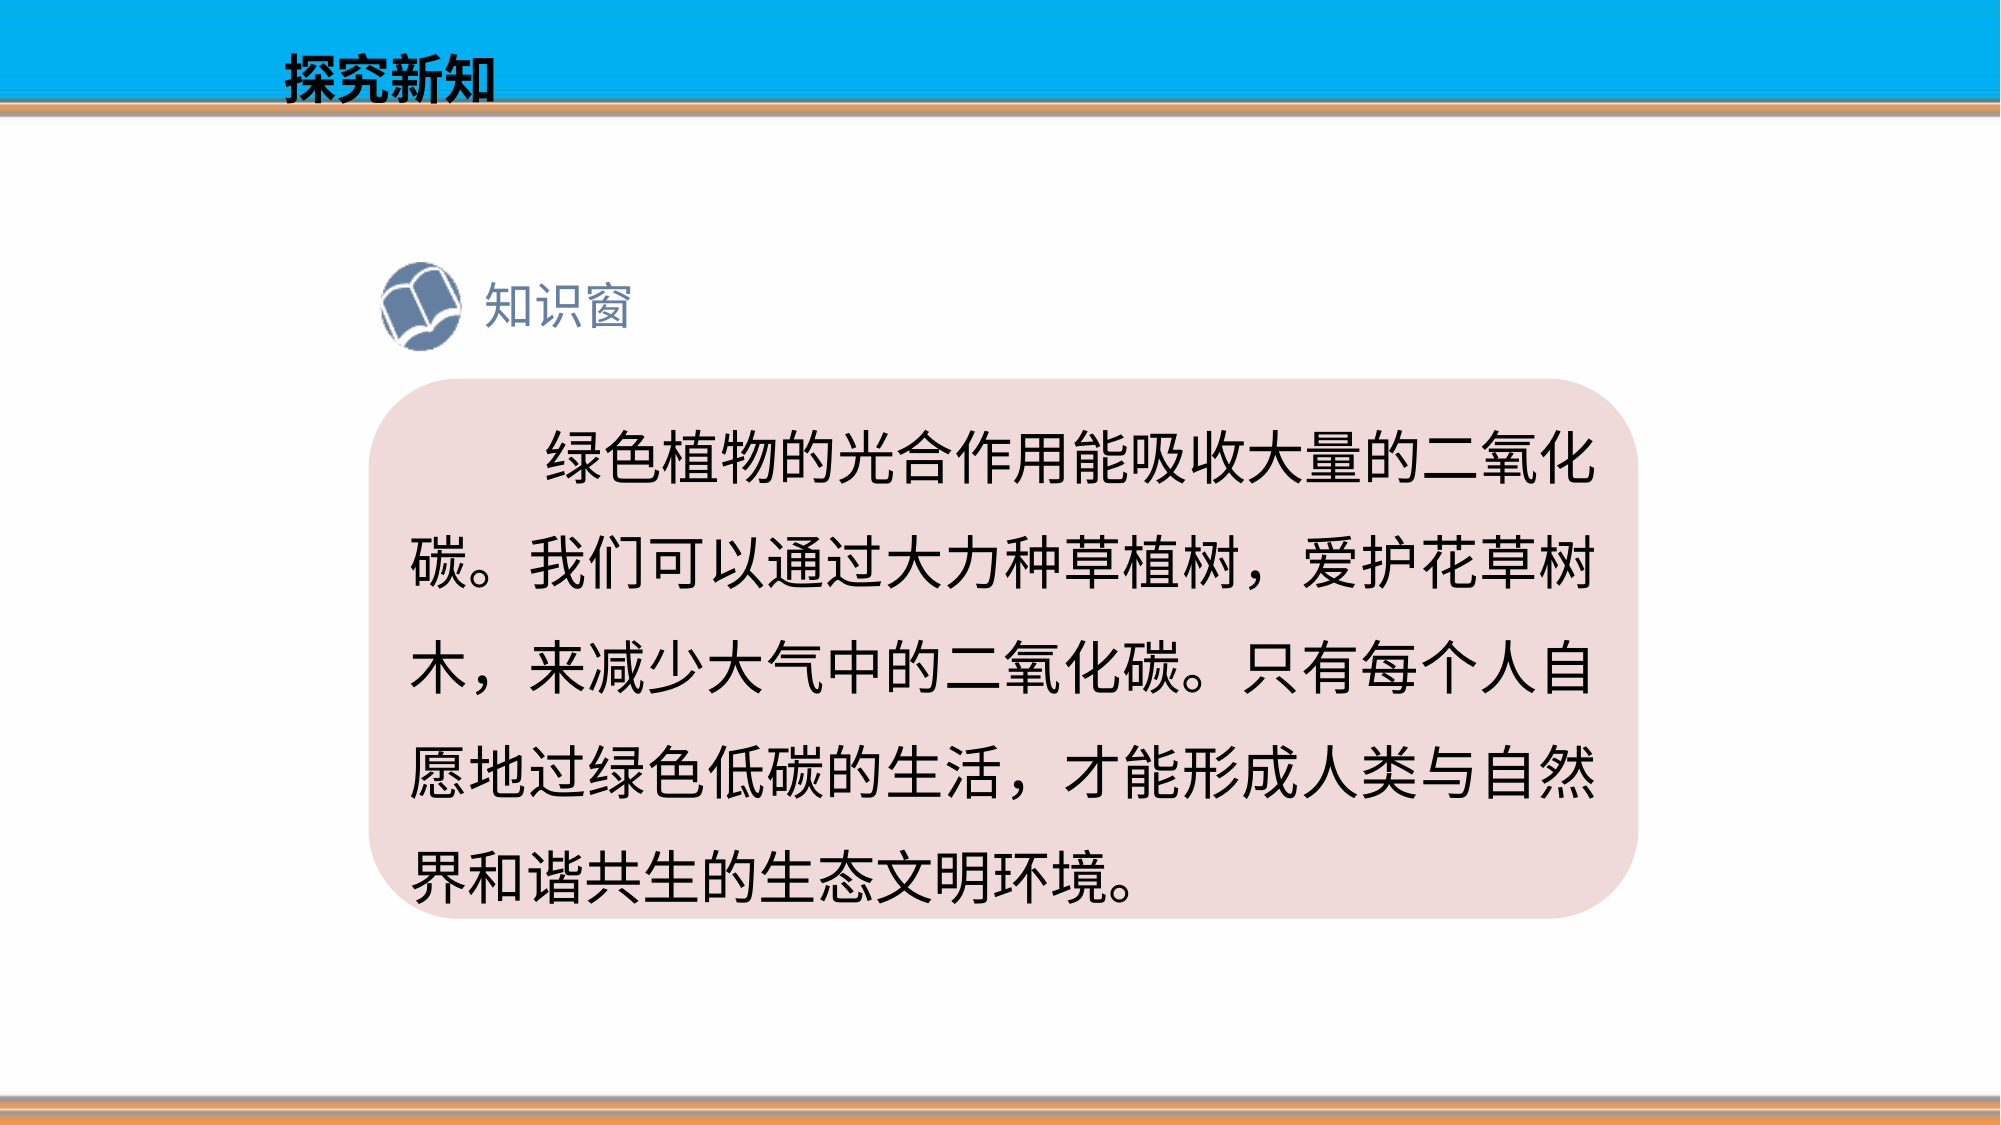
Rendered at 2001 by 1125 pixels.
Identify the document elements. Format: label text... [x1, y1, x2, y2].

picture [0, 97, 2001, 1125]
title 探究新知 [268, 38, 1733, 119]
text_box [368, 250, 651, 360]
text_box 绿色植物的光合作用能吸收大量的二氧化碳。我们可以通过大力种草植树，爱护花草树木，来减少大气中的二氧化碳。只有每个人自愿地过绿色低碳的生活，才能形成人类与自然界和谐共生的生态文明环境。 [366, 376, 1641, 921]
